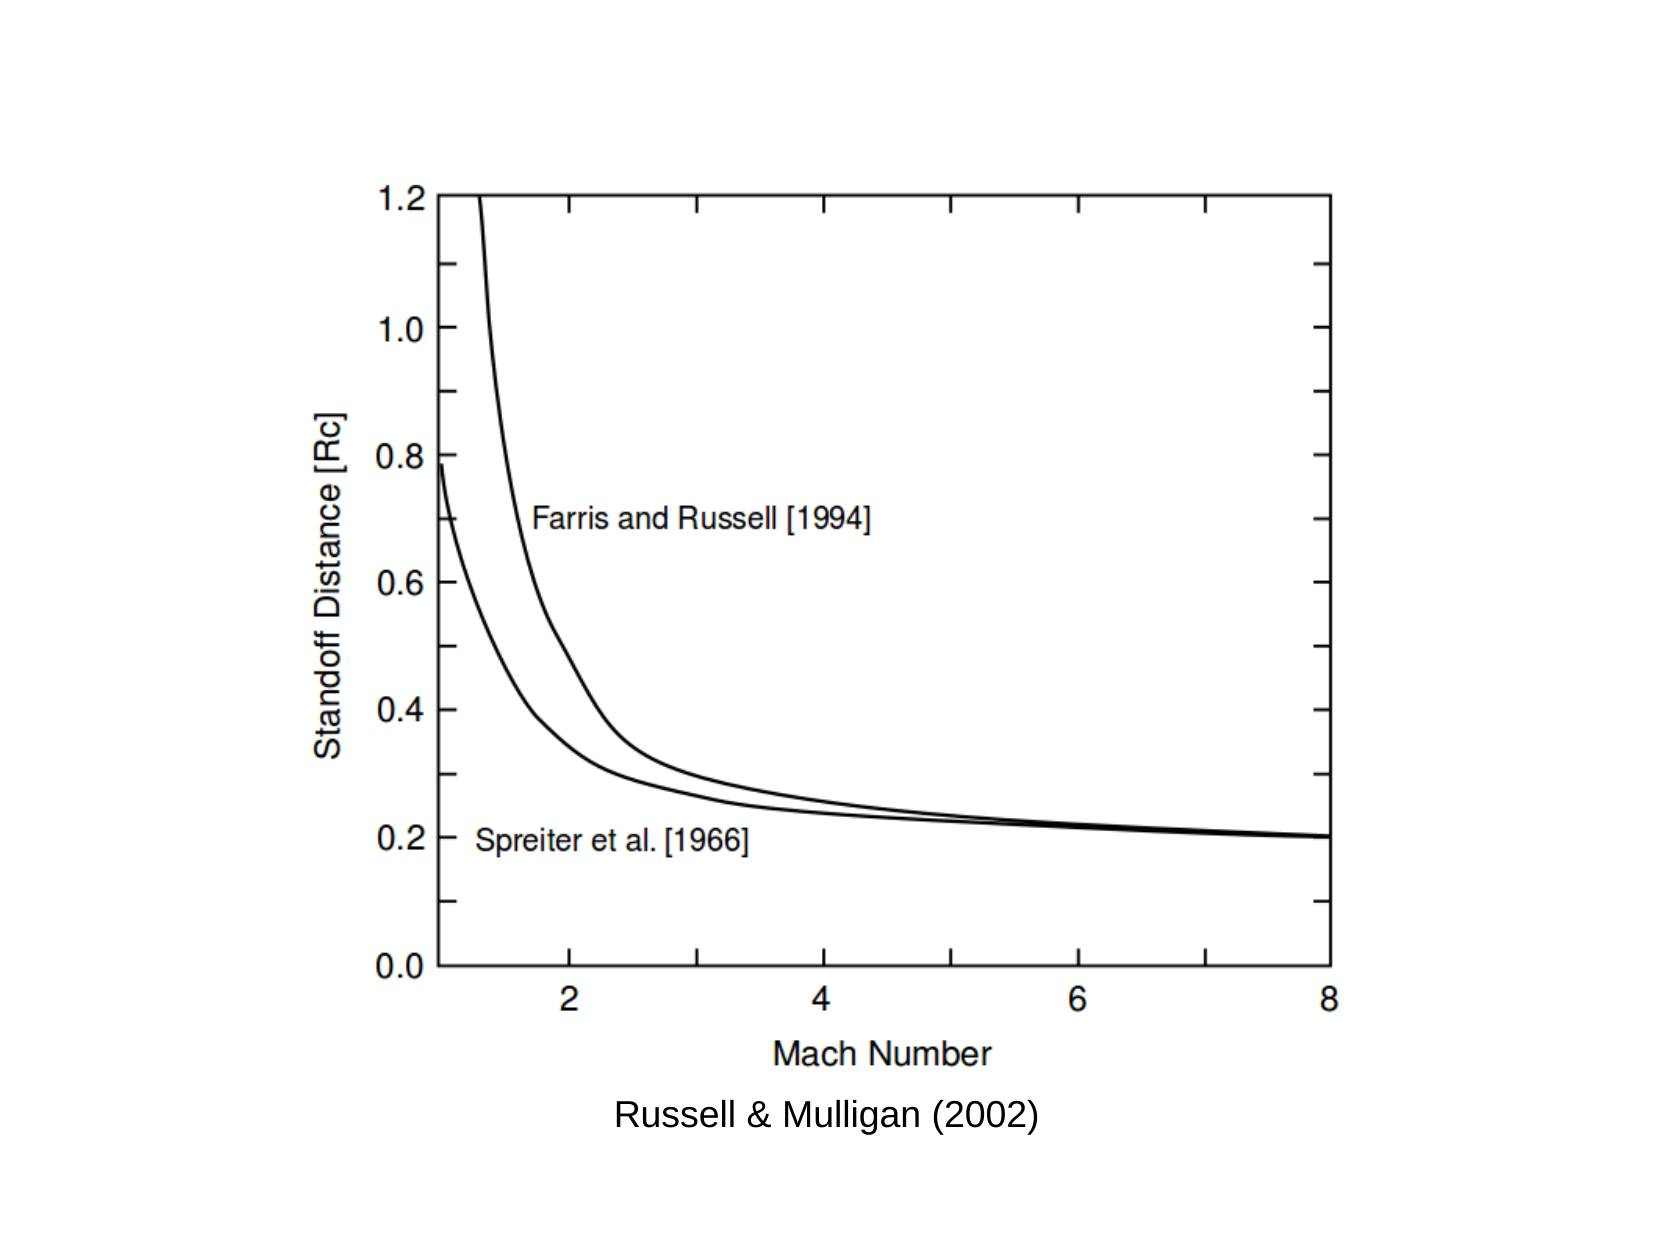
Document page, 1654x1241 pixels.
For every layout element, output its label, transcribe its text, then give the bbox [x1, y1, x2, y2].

picture [283, 165, 1370, 1075]
text_box Russell & Mulligan (2002) [174, 1083, 1480, 1140]
